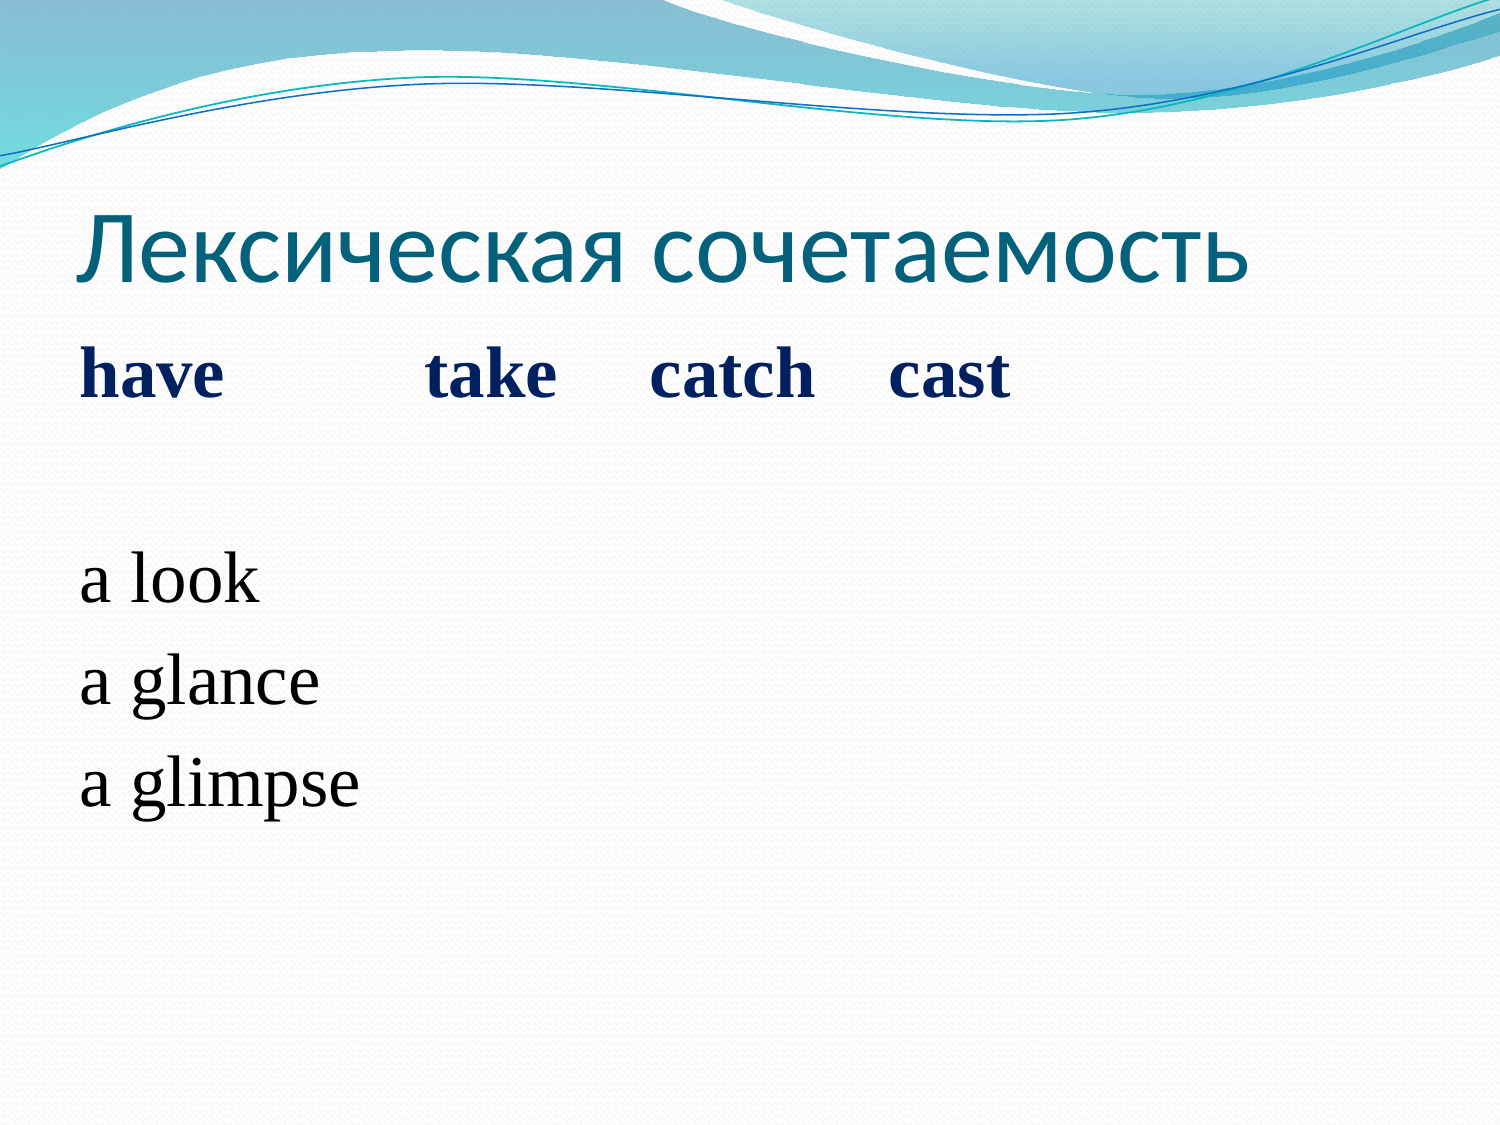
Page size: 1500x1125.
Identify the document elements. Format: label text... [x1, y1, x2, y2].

list have take catch cast a look a glance a glimpse [64, 317, 1425, 1094]
title Лексическая сочетаемость [75, 115, 1425, 303]
